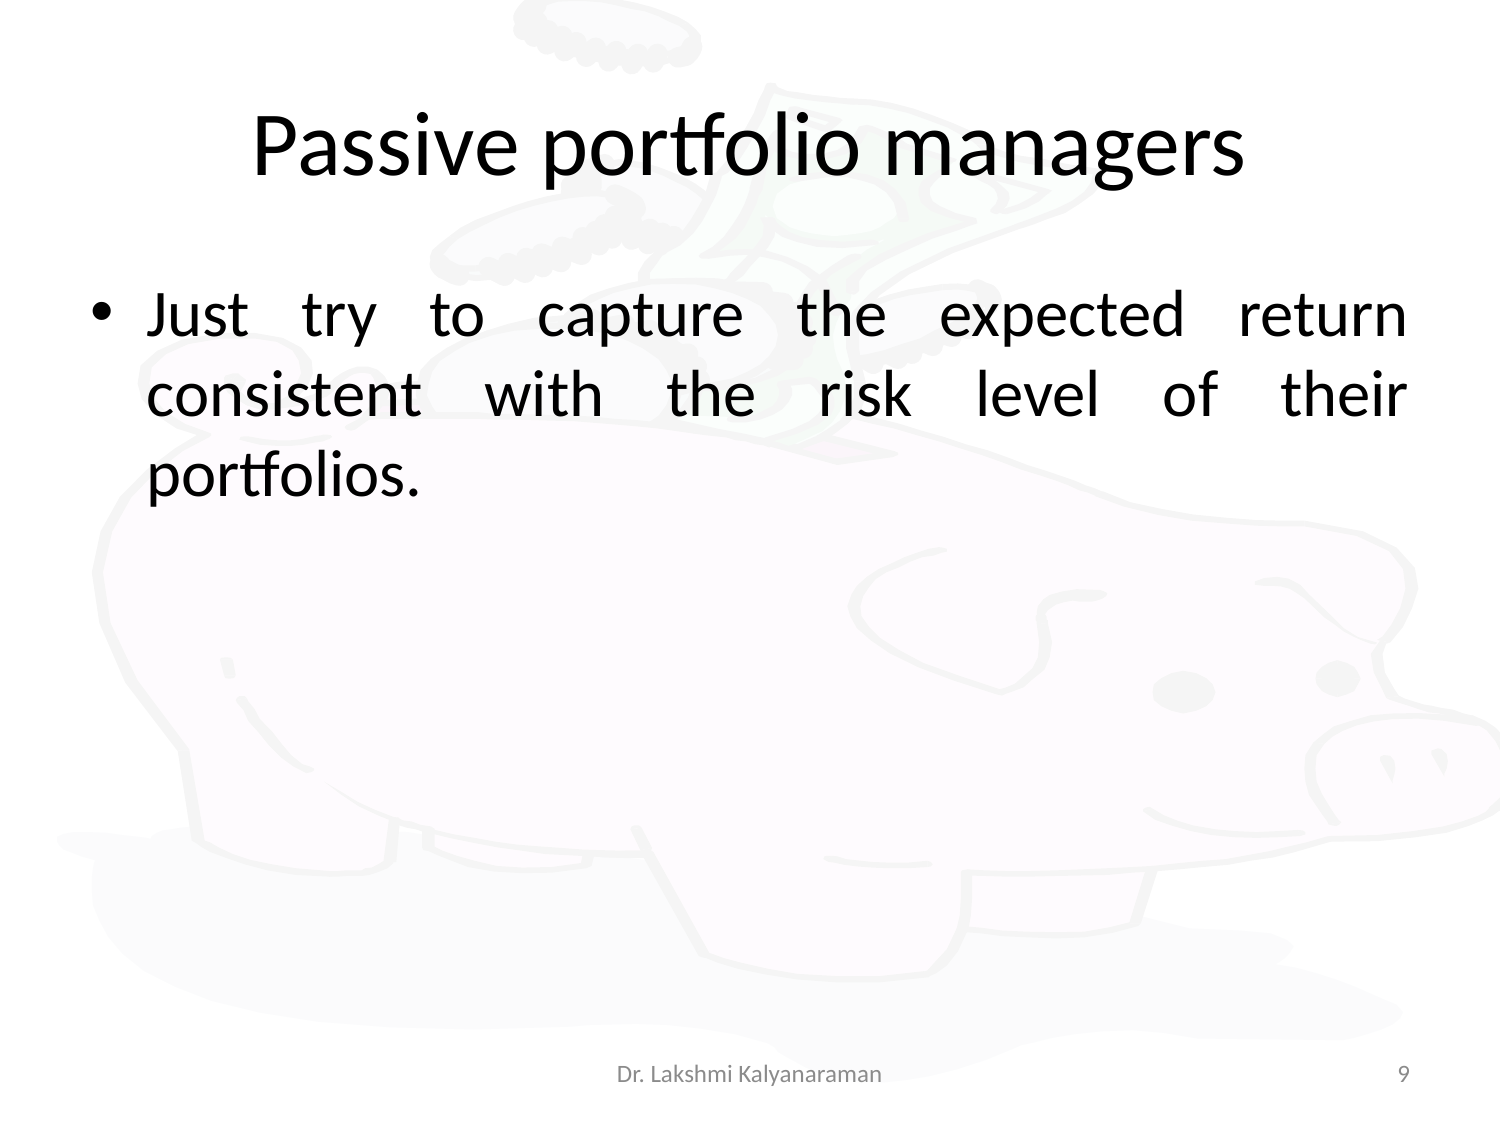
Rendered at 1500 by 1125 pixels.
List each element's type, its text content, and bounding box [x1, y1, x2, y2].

title Passive portfolio managers [75, 45, 1425, 233]
slide_number 9 [1074, 1042, 1425, 1103]
footer Dr. Lakshmi Kalyanaraman [512, 1042, 988, 1103]
list Just try to capture the expected return consistent with the risk level of their portfolios. [75, 262, 1425, 1005]
